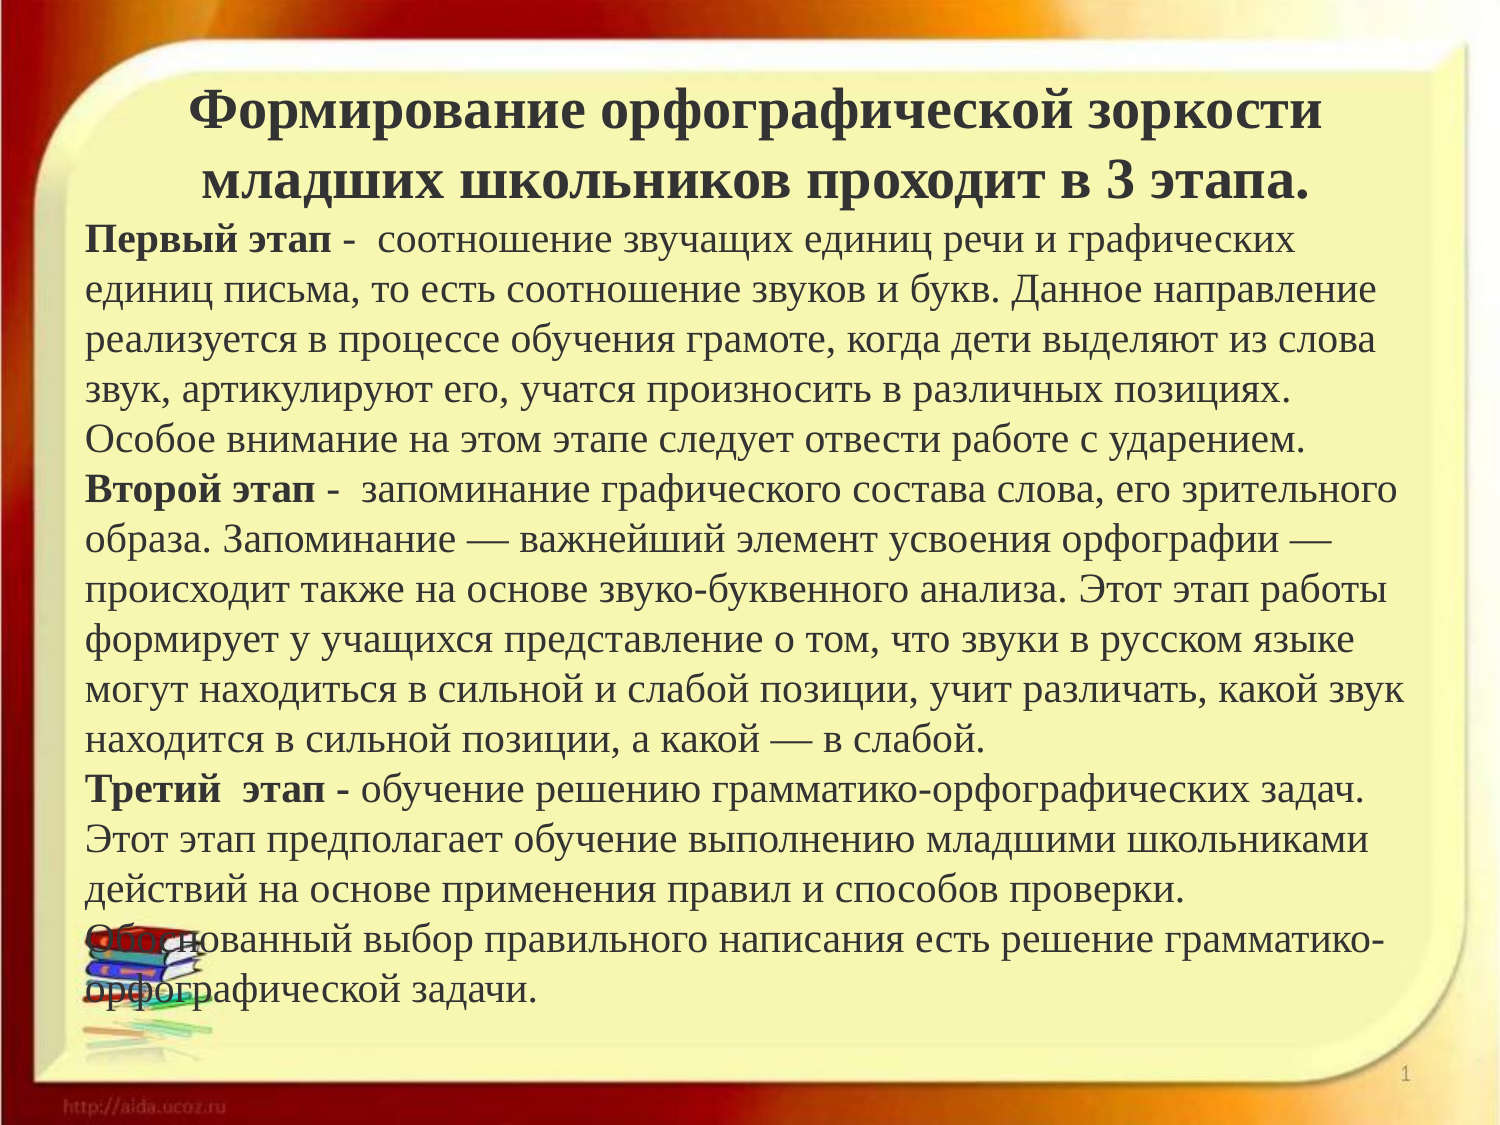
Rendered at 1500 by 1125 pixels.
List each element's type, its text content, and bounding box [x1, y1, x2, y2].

picture [0, 0, 1500, 1125]
text_box Формирование орфографической зоркости младших школьников проходит в 3 этапа. Первый этап - соотношение звучащих единиц речи и графических единиц письма, то есть соотношение звуков и букв. Данное направление реализуется в процессе обучения грамоте, когда дети выделяют из слова звук, артикулируют его, учатся произносить в различных позициях. Особое внимание на этом этапе следует отвести работе с ударением. Второй этап - запоминание графического состава слова, его зрительного образа. Запоминание — важнейший элемент усвоения орфографии — происходит также на основе звуко-буквенного анализа. Этот этап работы формирует у учащихся представление о том, что звуки в русском языке могут находиться в сильной и слабой позиции, учит различать, какой звук находится в сильной позиции, а какой — в слабой. Третий этап - обучение решению грамматико-орфографических задач. Этот этап предполагает обучение выполнению младшими школьниками действий на основе применения правил и способов проверки. Обоснованный выбор правильного написания есть решение грамматико-орфографической задачи. [70, 63, 1442, 1019]
